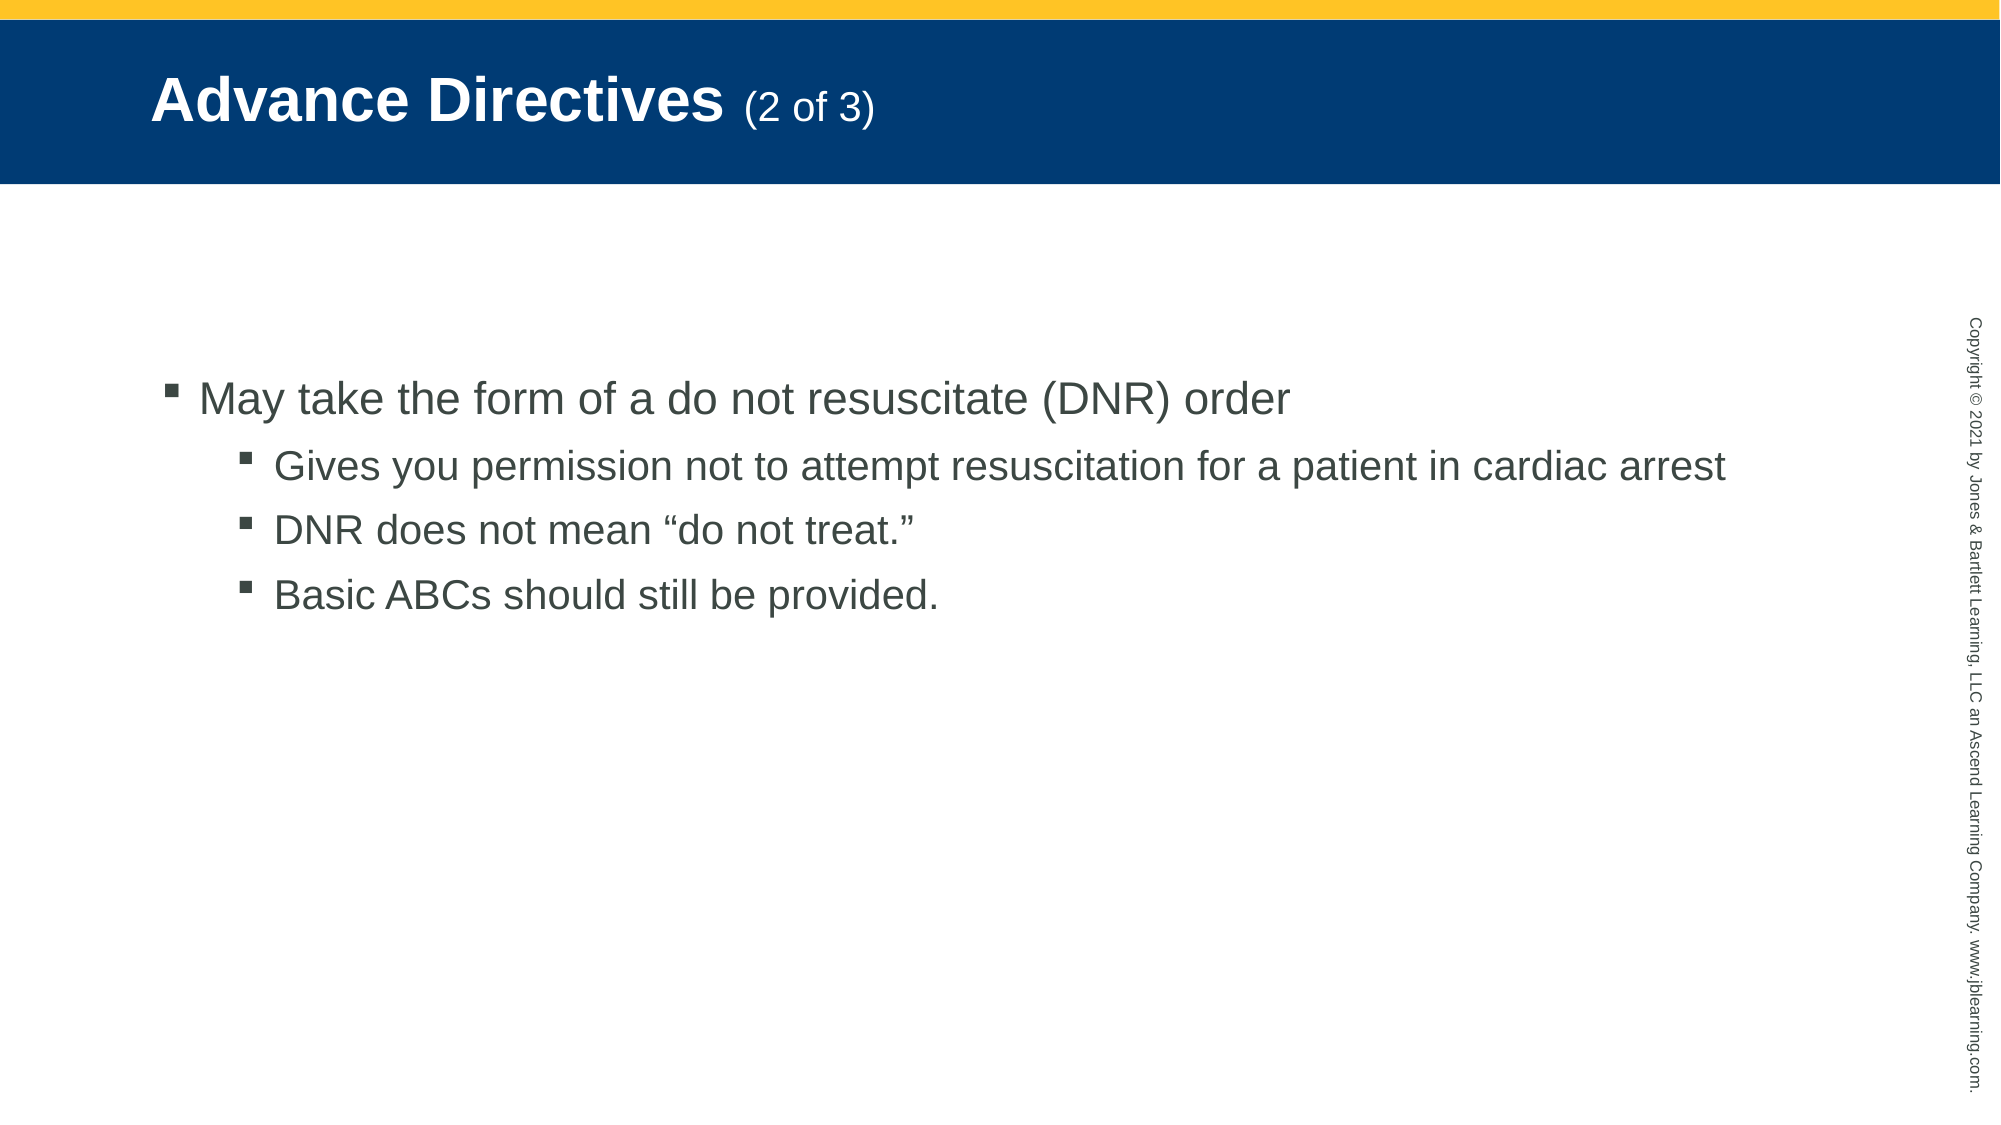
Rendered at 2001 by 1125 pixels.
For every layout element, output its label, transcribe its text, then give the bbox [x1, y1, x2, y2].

title Advance Directives (2 of 3) [0, 19, 2000, 185]
list May take the form of a do not resuscitate (DNR) order Gives you permission not to attempt resuscitation for a patient in cardiac arrest DNR does not mean “do not treat.” Basic ABCs should still be provided. [146, 361, 1859, 1016]
